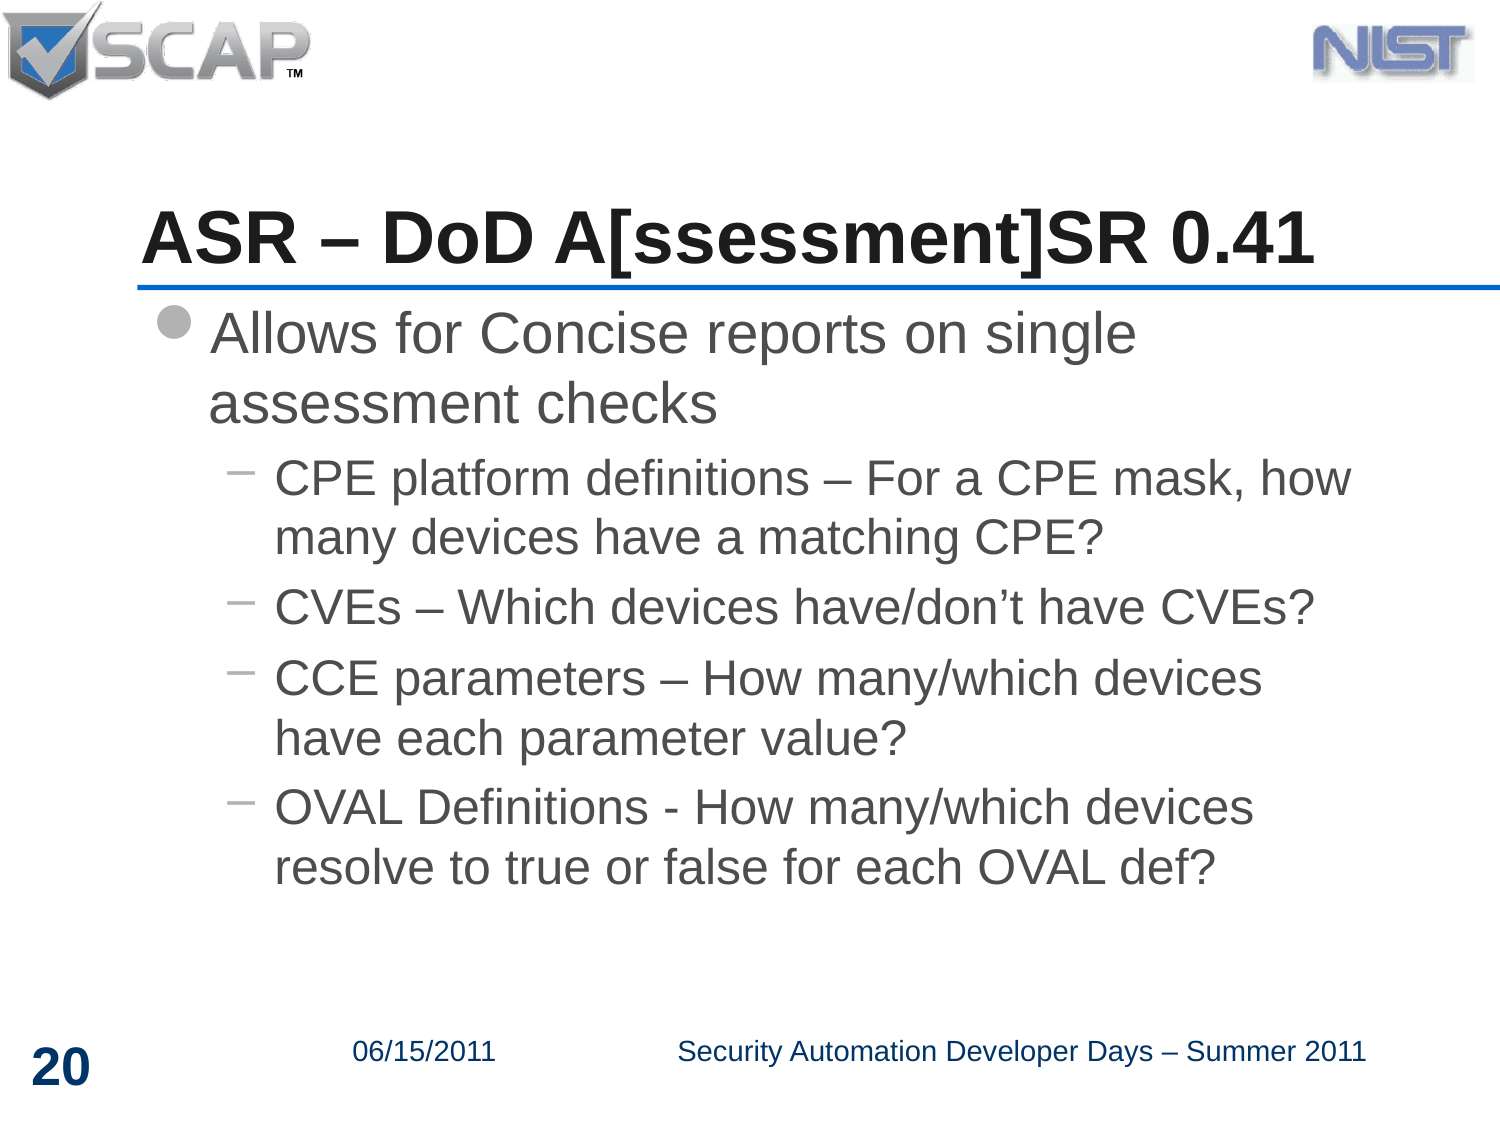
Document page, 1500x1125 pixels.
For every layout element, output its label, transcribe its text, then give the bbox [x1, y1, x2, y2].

picture [1312, 24, 1475, 83]
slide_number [337, 1026, 662, 1103]
slide_number 20 [13, 1023, 111, 1105]
footer Security Automation Developer Days – Summer 2011 [662, 1025, 1426, 1103]
title ASR – DoD A[ssessment]SR 0.41 [124, 99, 1426, 288]
list Allows for Concise reports on single assessment checks CPE platform definitions – For a CPE mask, how many devices have a matching CPE? CVEs – Which devices have/don’t have CVEs? CCE parameters – How many/which devices have each parameter value? OVAL Definitions - How many/which devices resolve to true or false for each OVAL def? [137, 287, 1400, 1026]
picture [0, 0, 313, 103]
